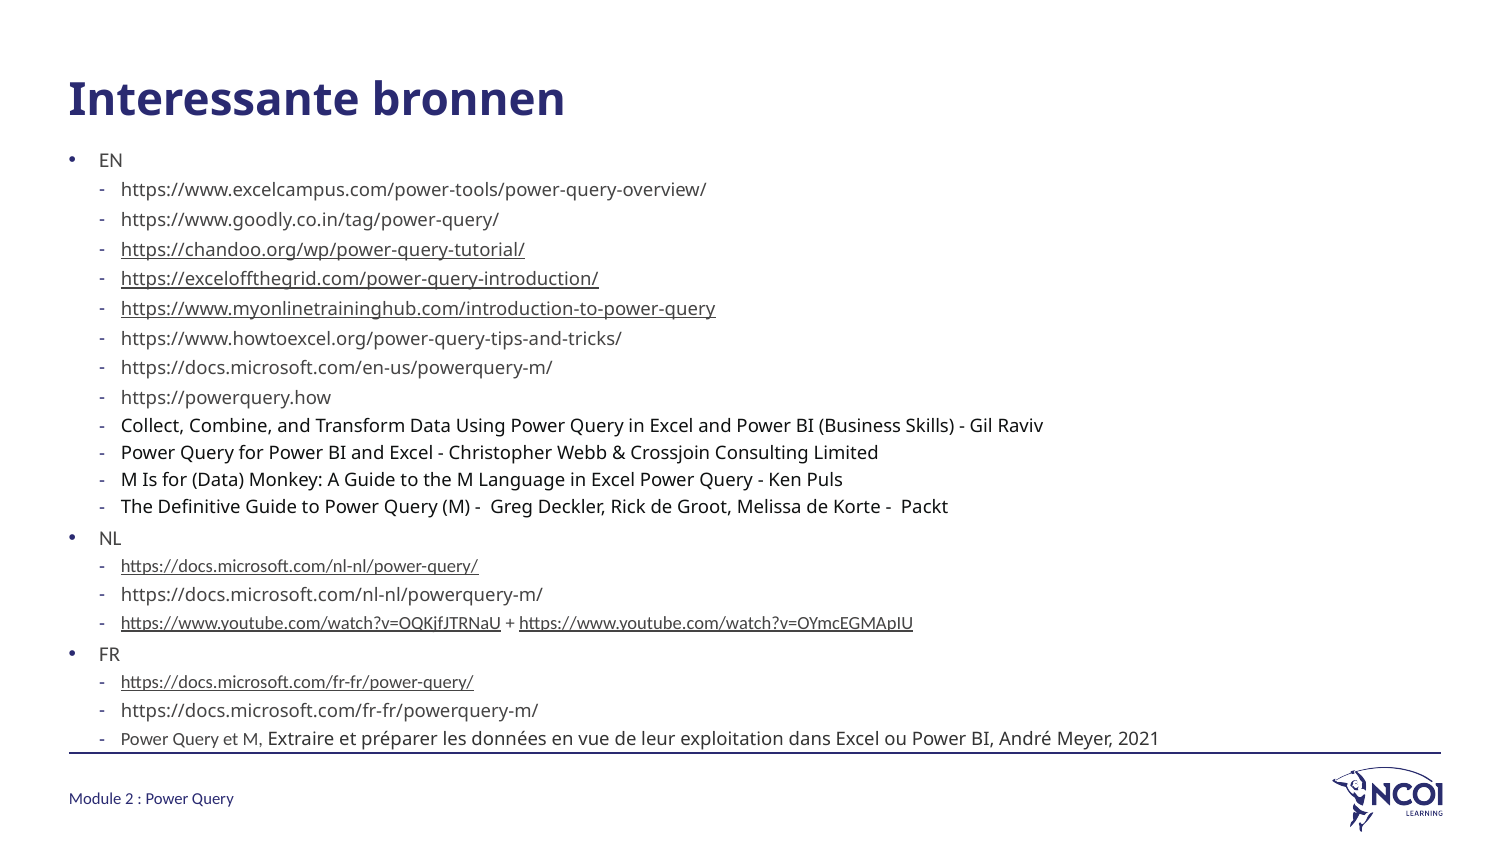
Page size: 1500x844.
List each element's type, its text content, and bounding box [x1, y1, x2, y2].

picture [1310, 743, 1465, 844]
list EN https://www.excelcampus.com/power-tools/power-query-overview/ https://www.goodly.co.in/tag/power-query/ https://chandoo.org/wp/power-query-tutorial/ https://exceloffthegrid.com/power-query-introduction/ https://www.myonlinetraininghub.com/introduction-to-power-query https://www.howtoexcel.org/power-query-tips-and-tricks/ https://docs.microsoft.com/en-us/powerquery-m/ https://powerquery.how Collect, Combine, and Transform Data Using Power Query in Excel and Power BI (Business Skills) - Gil Raviv Power Query for Power BI and Excel - Christopher Webb & Crossjoin Consulting Limited M Is for (Data) Monkey: A Guide to the M Language in Excel Power Query - Ken Puls The Definitive Guide to Power Query (M) - Greg Deckler, Rick de Groot, Melissa de Korte - Packt NL https://docs.microsoft.com/nl-nl/power-query/ https://docs.microsoft.com/nl-nl/powerquery-m/ https://www.youtube.com/watch?v=OQKjfJTRNaU + https://www.youtube.com/watch?v=OYmcEGMApIU FR https://docs.microsoft.com/fr-fr/power-query/ https://docs.microsoft.com/fr-fr/powerquery-m/ Power Query et M, Extraire et préparer les données en vue de leur exploitation dans Excel ou Power BI, André Meyer, 2021 [68, 146, 1383, 757]
footer Module 2 : Power Query [53, 775, 561, 821]
title Interessante bronnen [68, 23, 1264, 125]
